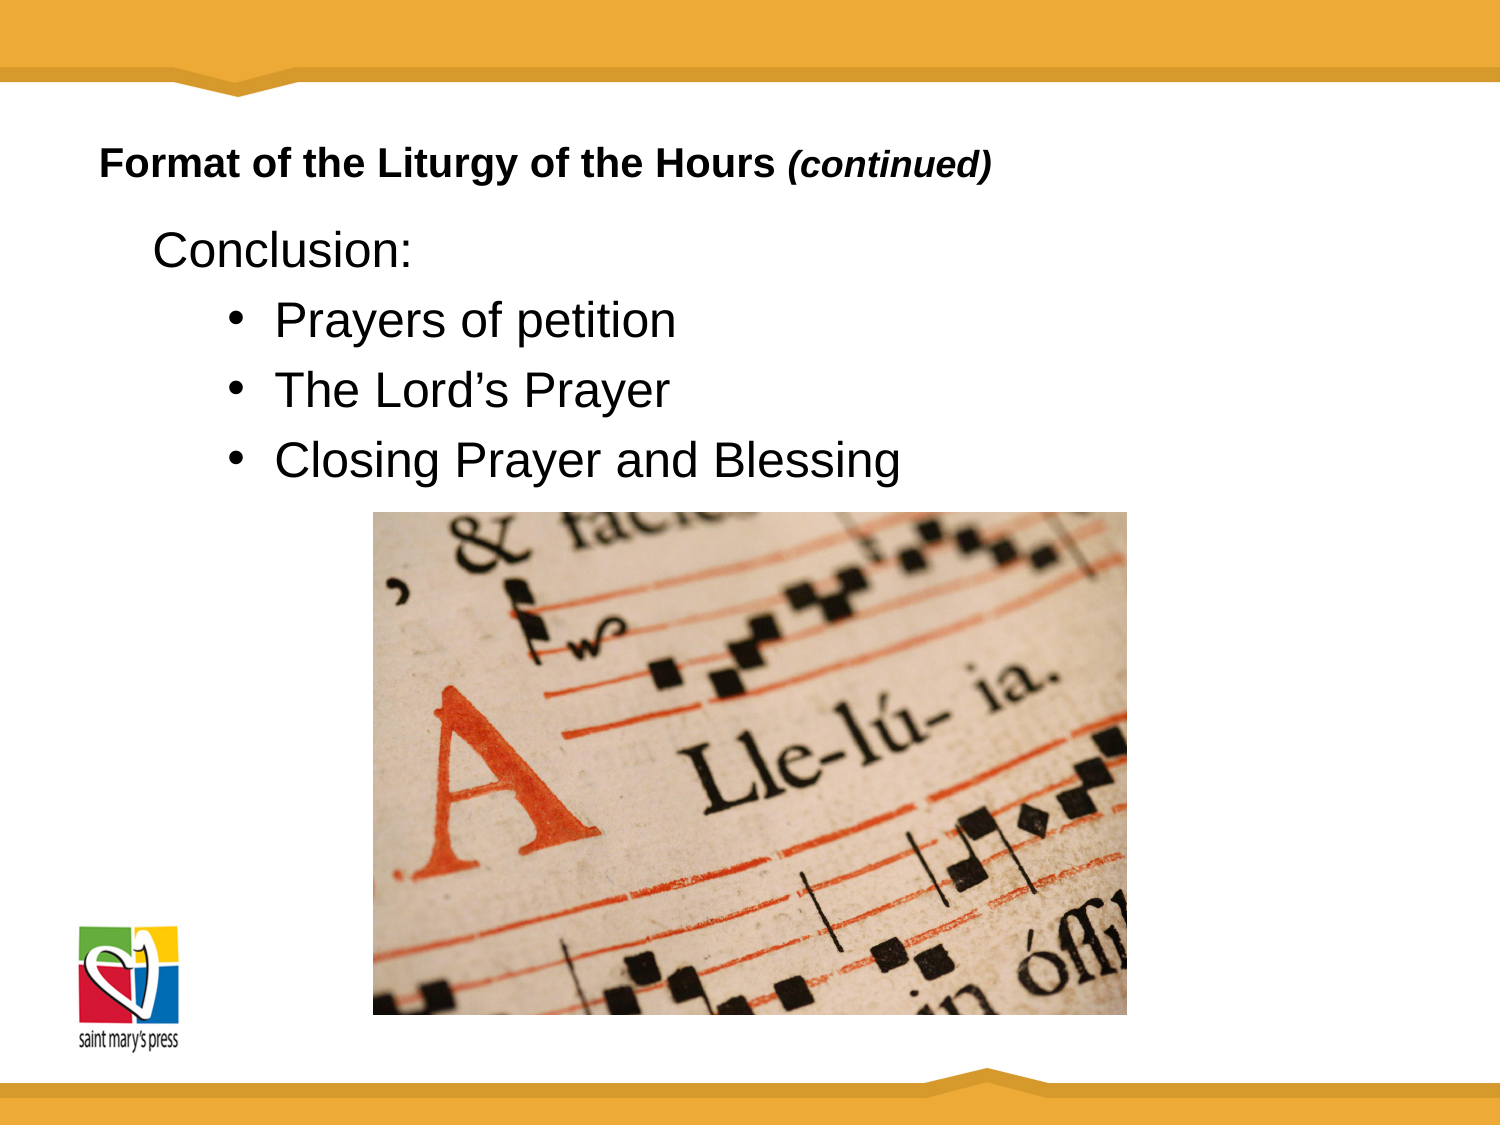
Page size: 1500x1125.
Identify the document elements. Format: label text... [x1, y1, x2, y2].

picture [373, 512, 1127, 1015]
list Conclusion: Prayers of petition The Lord’s Prayer Closing Prayer and Blessing [137, 209, 1441, 1038]
picture [0, 0, 1500, 1125]
title Format of the Liturgy of the Hours (continued) [83, 90, 1500, 232]
